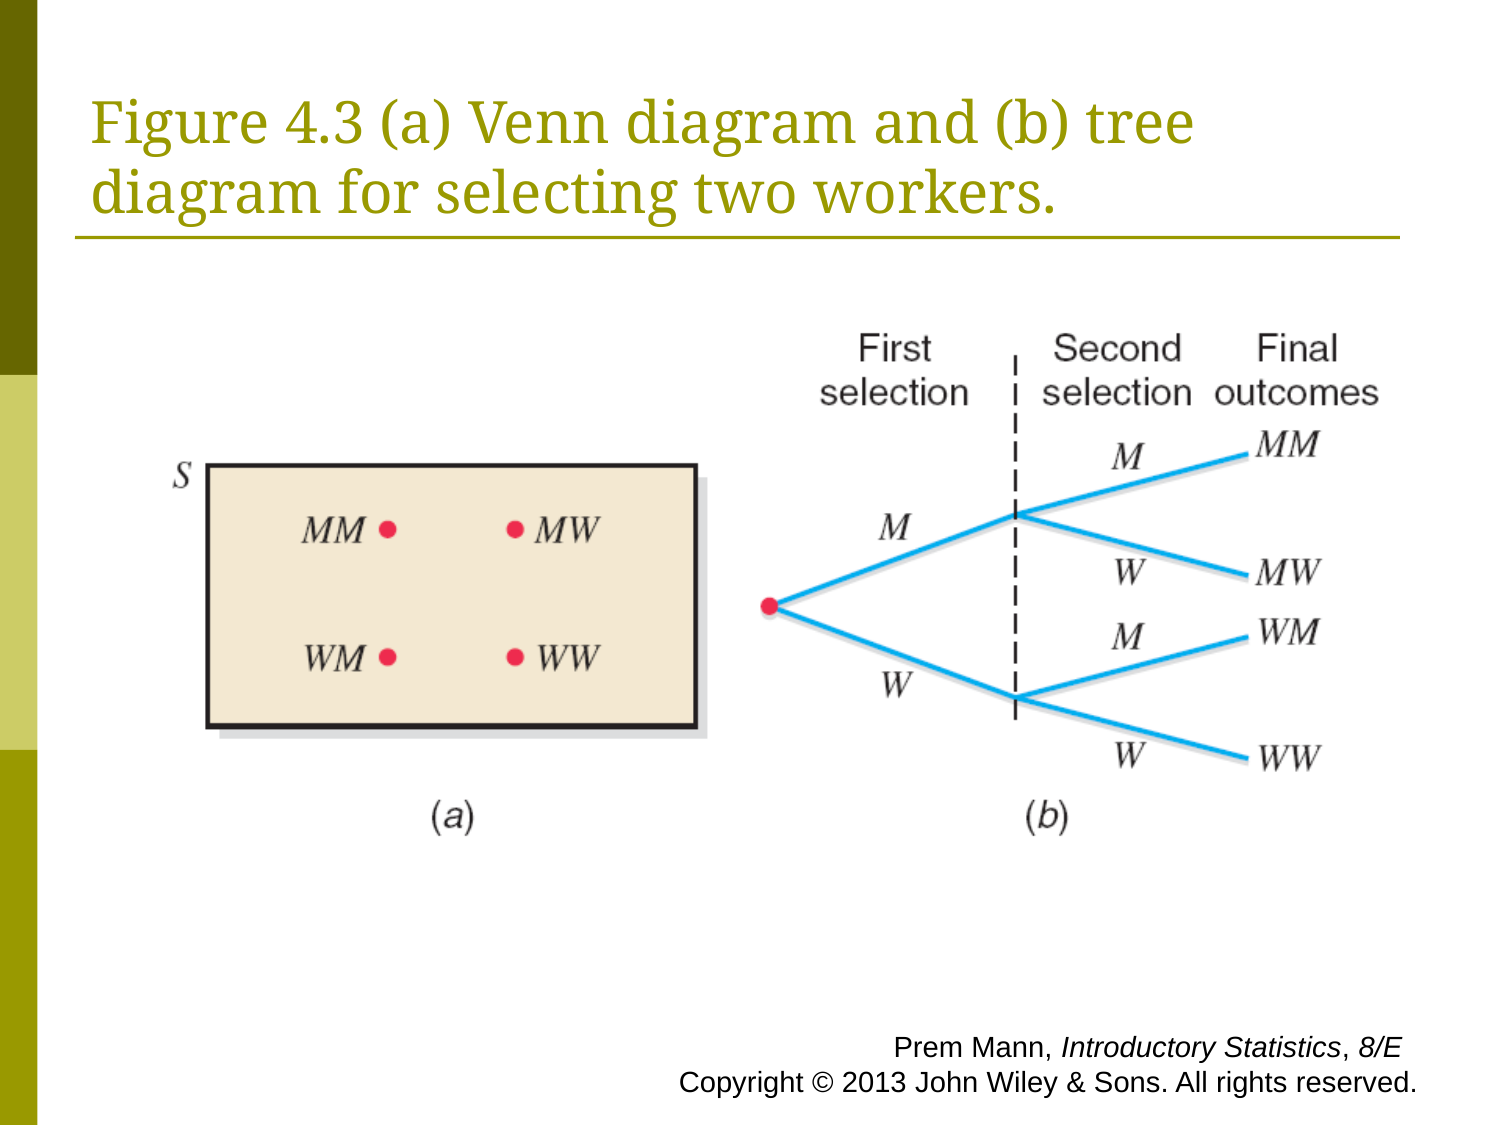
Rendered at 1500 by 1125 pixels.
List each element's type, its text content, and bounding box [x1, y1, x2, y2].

text_box Prem Mann, Introductory Statistics, 8/E Copyright © 2013 John Wiley & Sons. All rights reserved. [664, 1020, 1449, 1106]
title Figure 4.3 (a) Venn diagram and (b) tree diagram for selecting two workers. [75, 45, 1425, 233]
picture [129, 263, 1413, 869]
